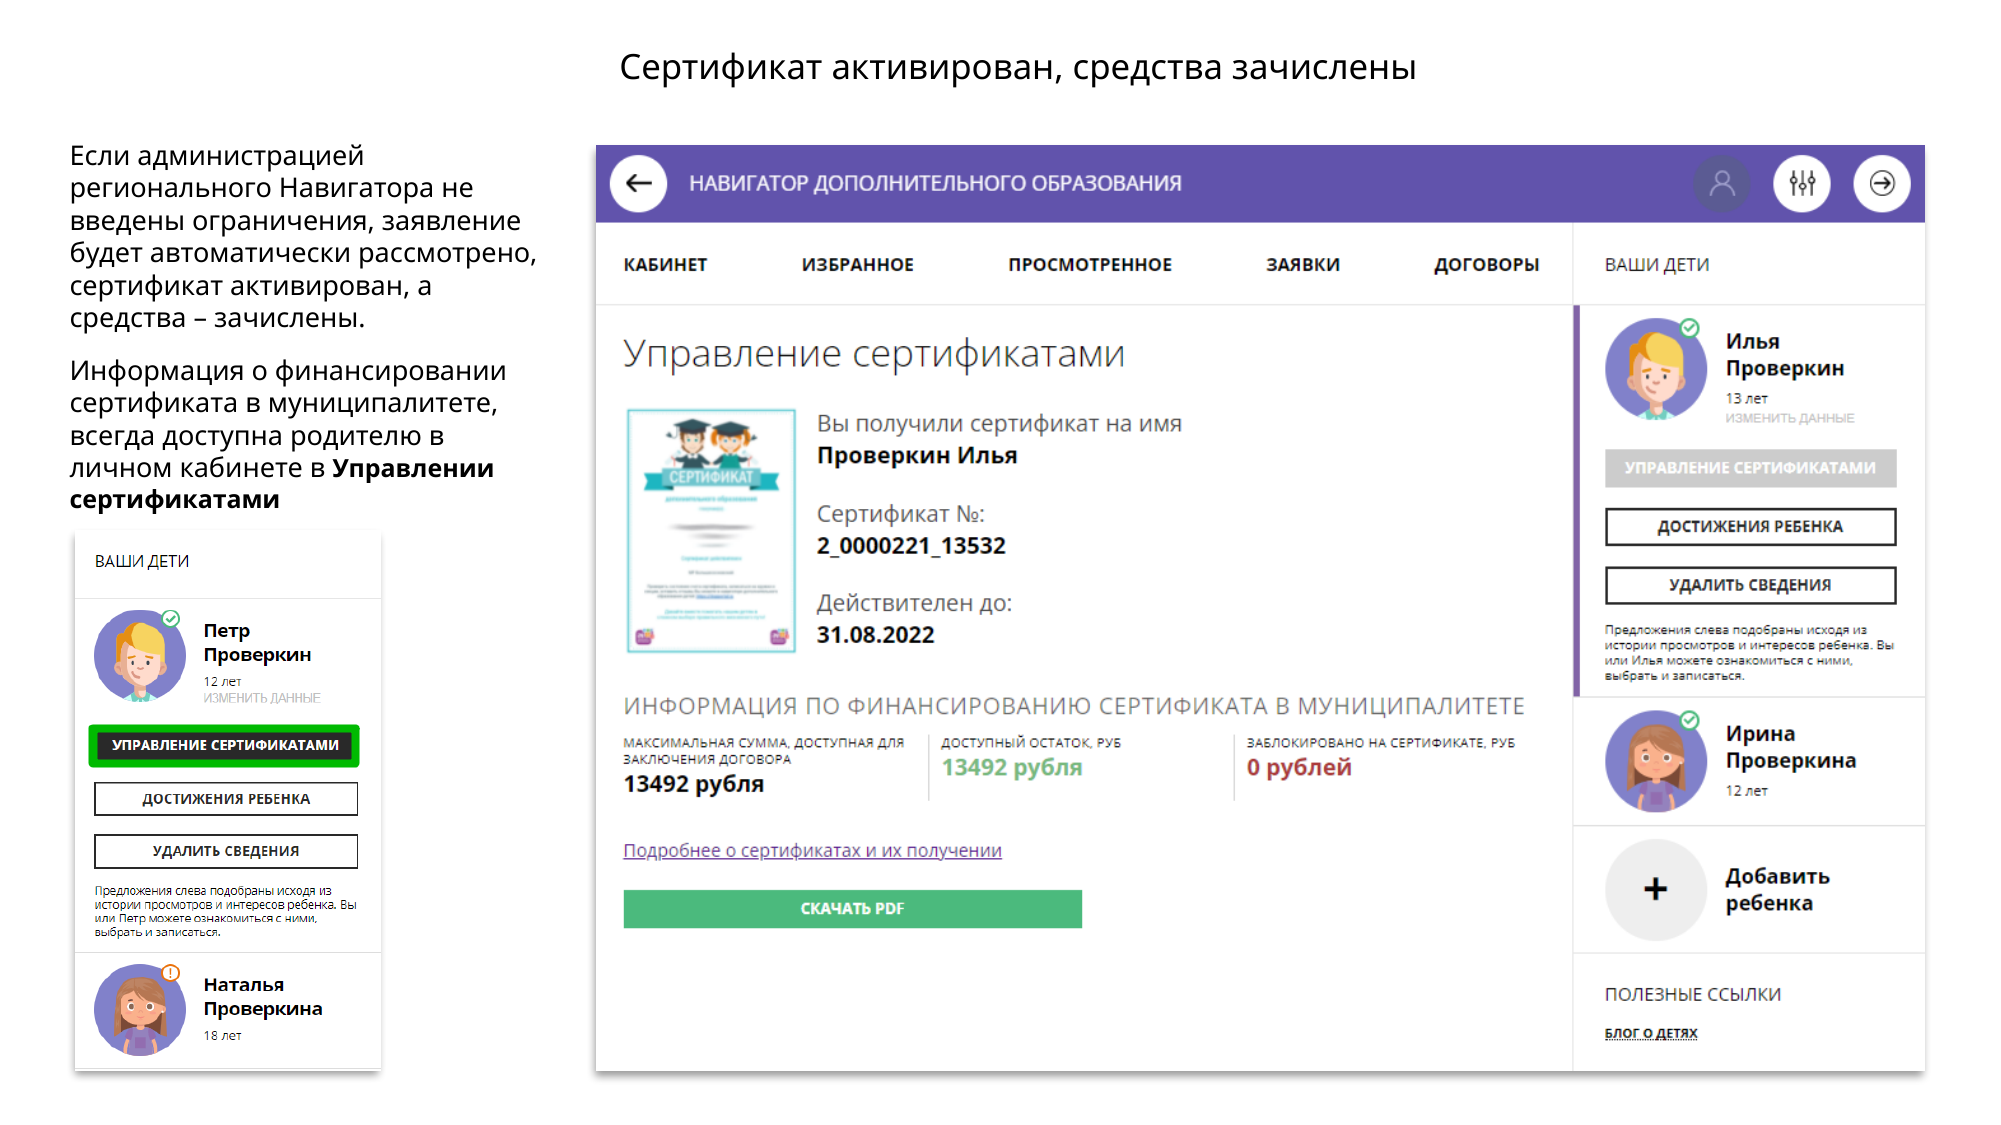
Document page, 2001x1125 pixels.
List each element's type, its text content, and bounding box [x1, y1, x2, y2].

picture [75, 530, 381, 1071]
title Сертификат активирован, средства зачислены [75, 41, 1962, 95]
picture [595, 145, 1946, 1071]
text_box Если администрацией регионального Навигатора не введены ограничения, заявление будет автоматически рассмотрено, сертификат активирован, а средства – зачислены. Информация о финансировании сертификата в муниципалитете, всегда доступна родителю в личном кабинете в Управлении сертификатами [54, 130, 565, 586]
